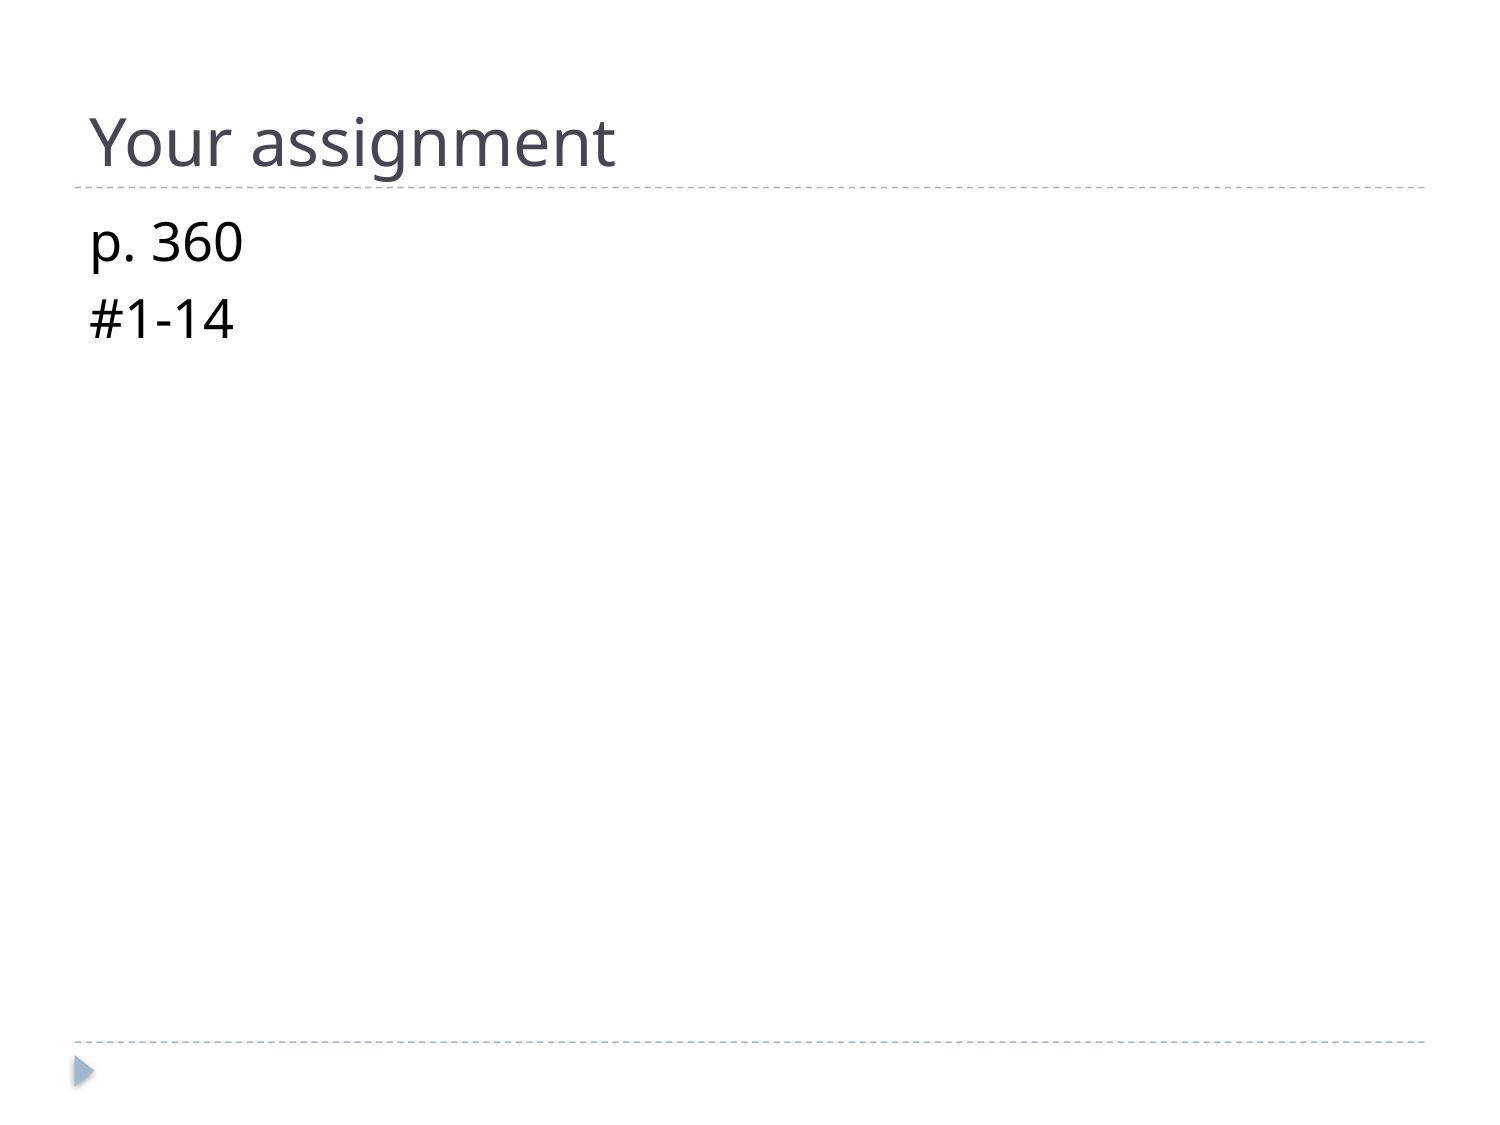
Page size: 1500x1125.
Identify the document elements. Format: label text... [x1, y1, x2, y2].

list p. 360 #1-14 [75, 200, 1425, 1010]
title Your assignment [75, 24, 1425, 188]
